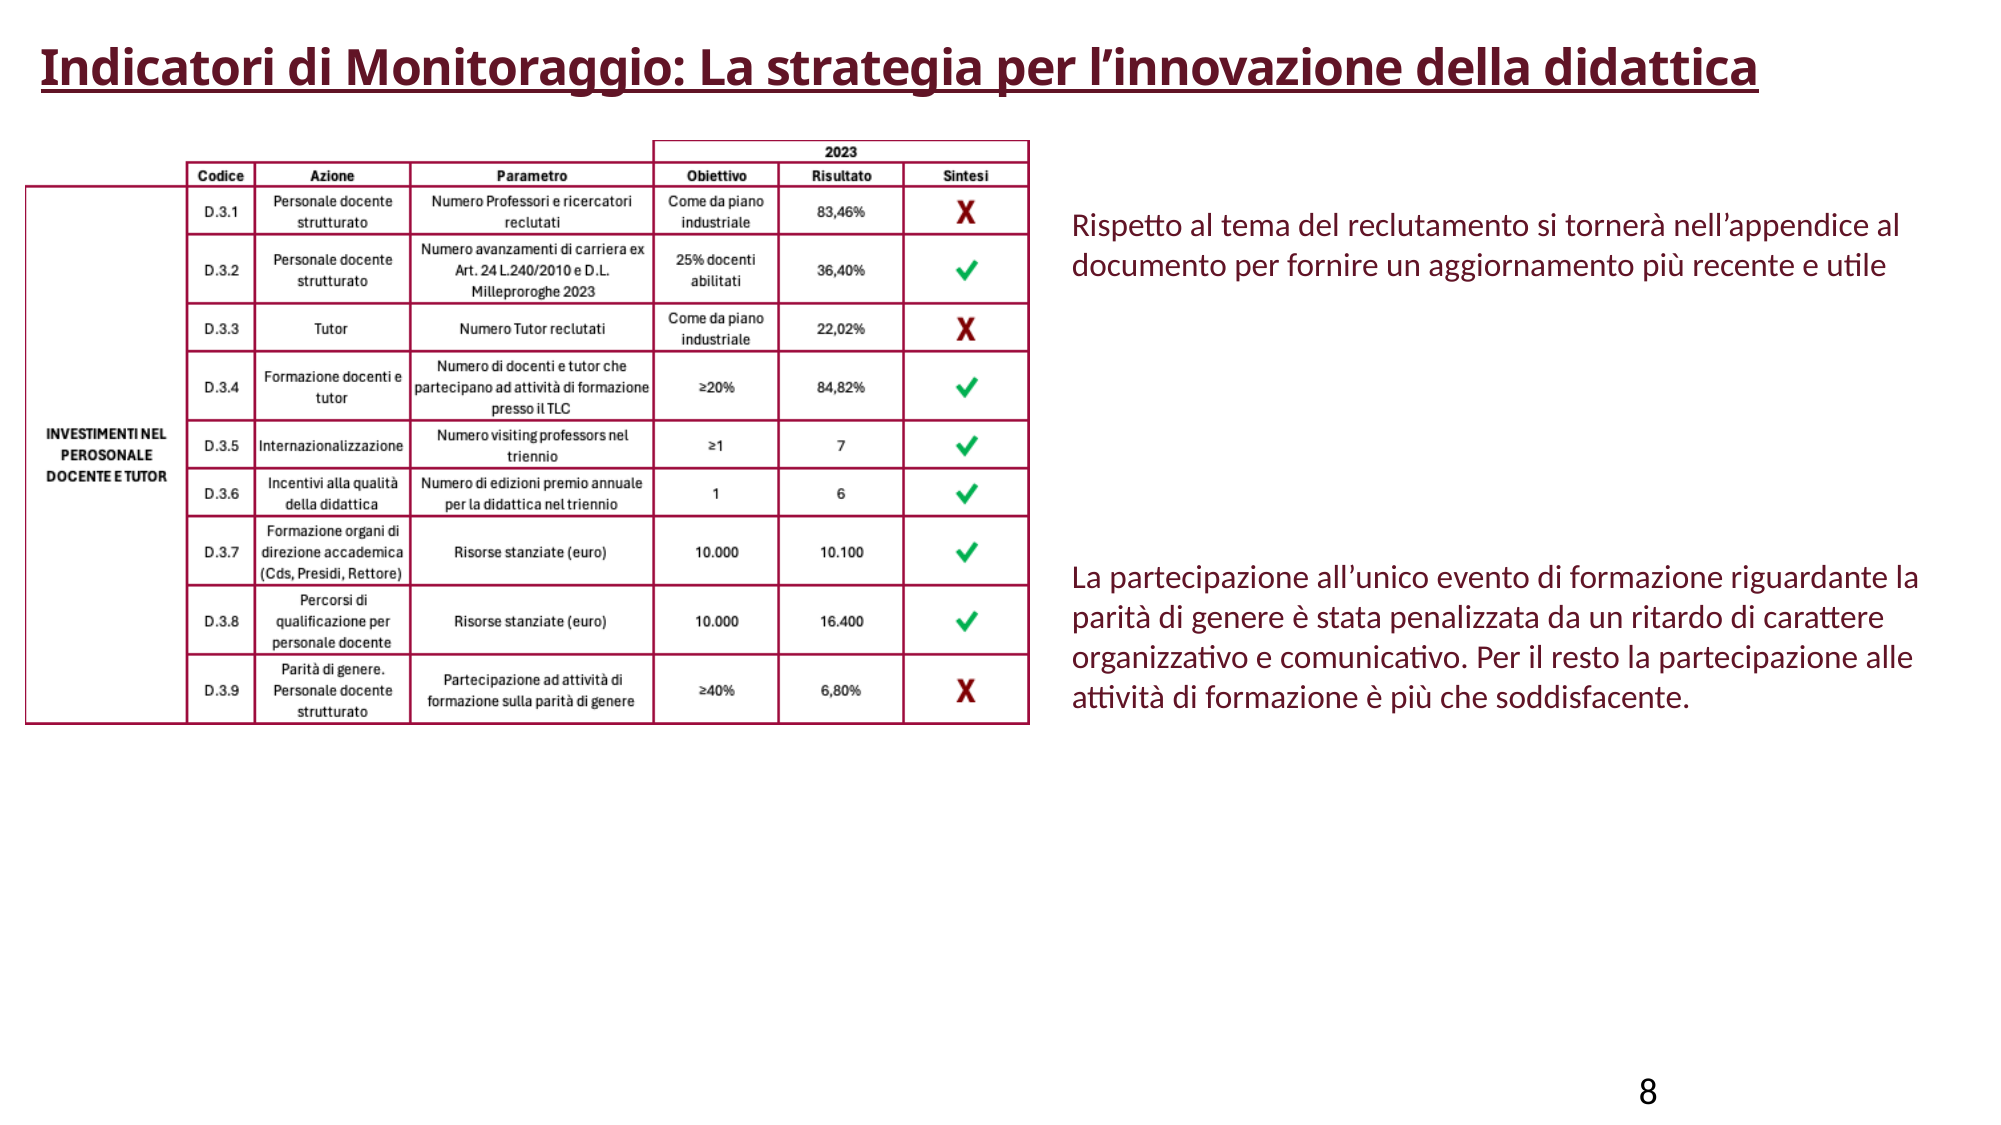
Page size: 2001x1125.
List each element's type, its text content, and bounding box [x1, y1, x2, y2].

text_box Rispetto al tema del reclutamento si tornerà nell’appendice al documento per fornire un aggiornamento più recente e utile [1057, 195, 1950, 291]
slide_number 8 [1624, 1059, 1840, 1120]
text_box La partecipazione all’unico evento di formazione riguardante la parità di genere è stata penalizzata da un ritardo di carattere organizzativo e comunicativo. Per il resto la partecipazione alle attività di formazione è più che soddisfacente. [1057, 547, 1950, 723]
text_box Indicatori di Monitoraggio: La strategia per l’innovazione della didattica [25, 37, 1989, 113]
picture [25, 140, 1030, 726]
